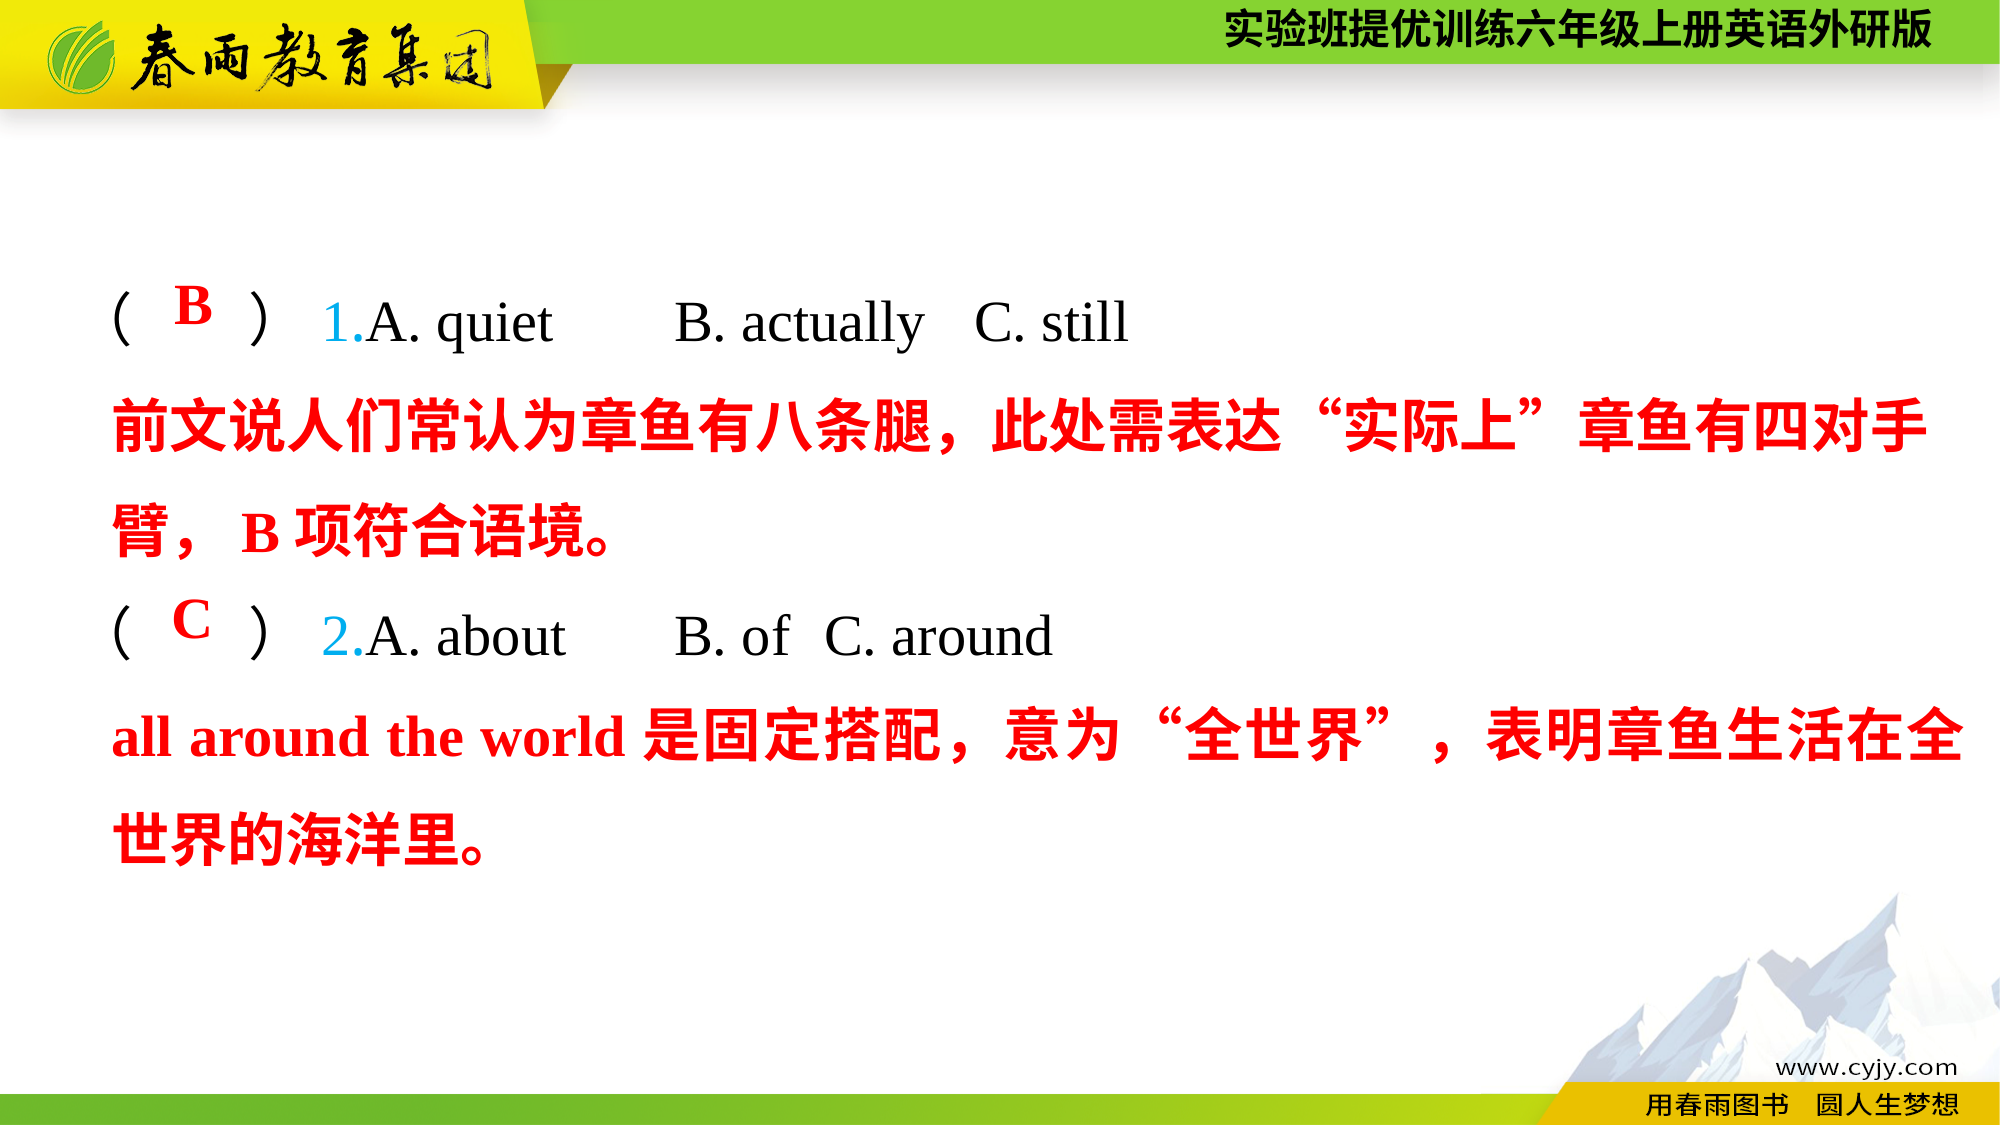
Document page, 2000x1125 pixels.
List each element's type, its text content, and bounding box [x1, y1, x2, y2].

text_box 前文说人们常认为章鱼有八条腿，此处需表达“实际上”章鱼有四对手臂，B项符合语境。 [96, 346, 1944, 572]
text_box C [156, 573, 256, 658]
picture [0, 0, 2000, 1125]
text_box B [159, 258, 256, 344]
text_box all around the world是固定搭配，意为“全世界”，表明章鱼生活在全世界的海洋里。 [96, 655, 1981, 881]
list （ ）1.A. quiet B. actually C. still （ ）2.A. about B. of C. around [59, 240, 1944, 666]
